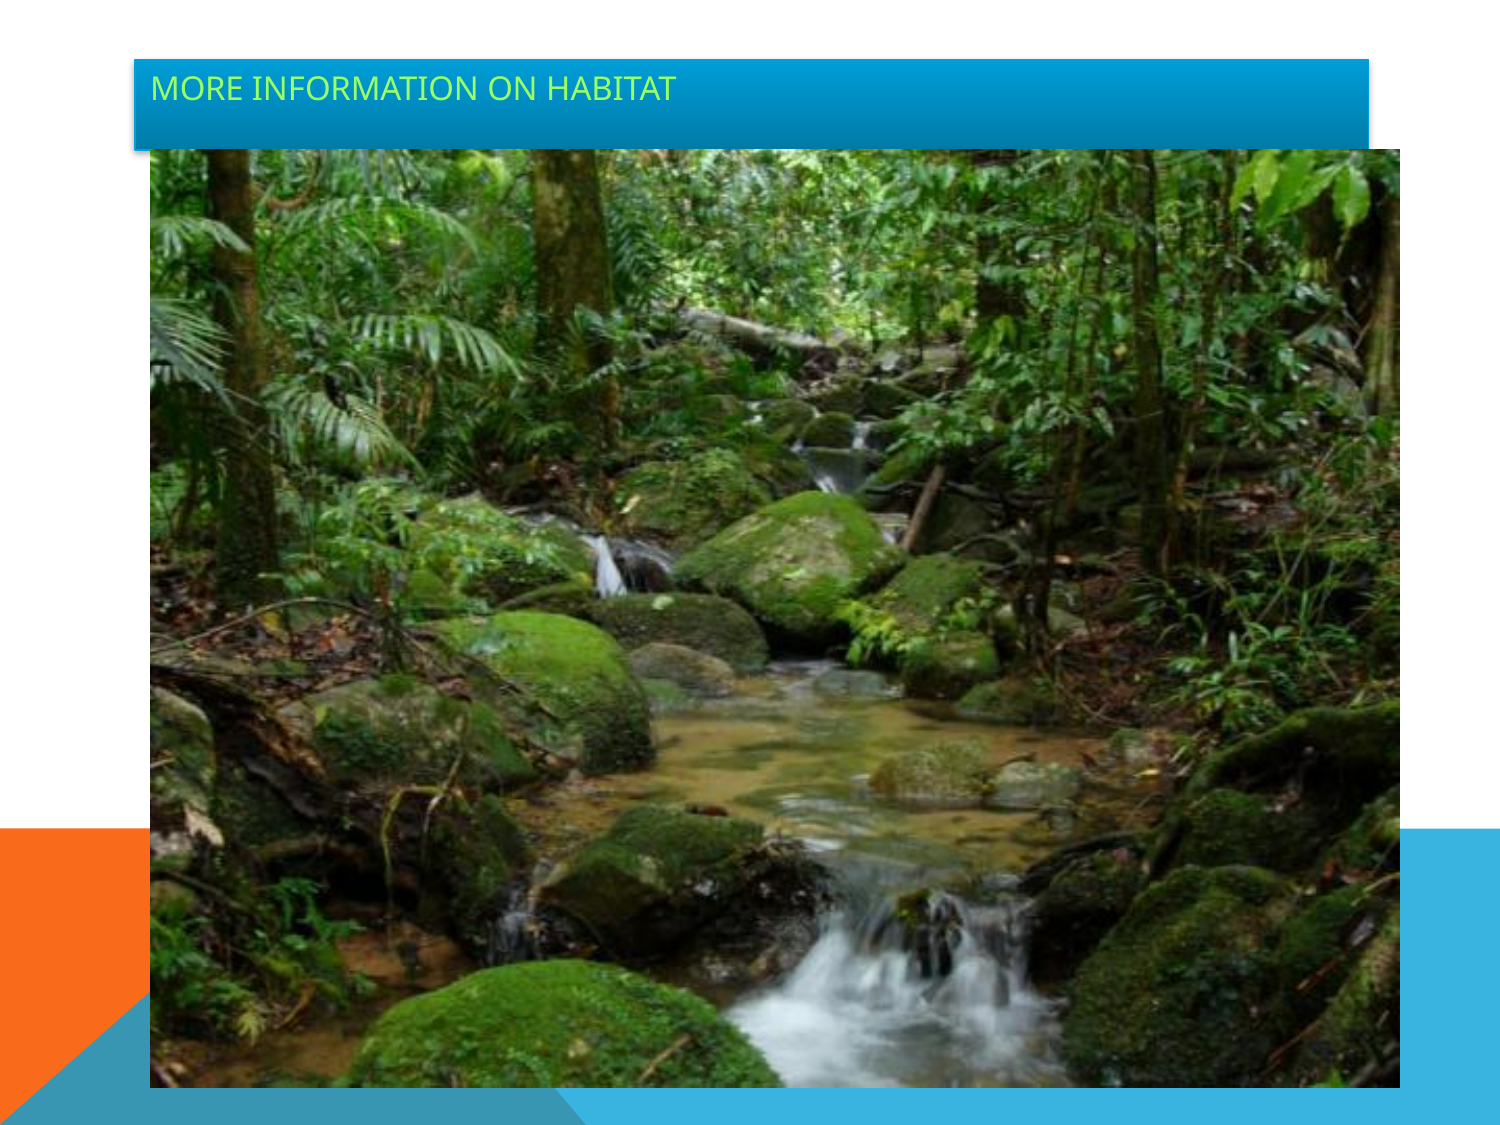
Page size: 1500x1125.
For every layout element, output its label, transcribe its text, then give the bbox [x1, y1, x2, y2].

title More Information on Habitat [134, 59, 1369, 151]
picture [149, 149, 1401, 1088]
